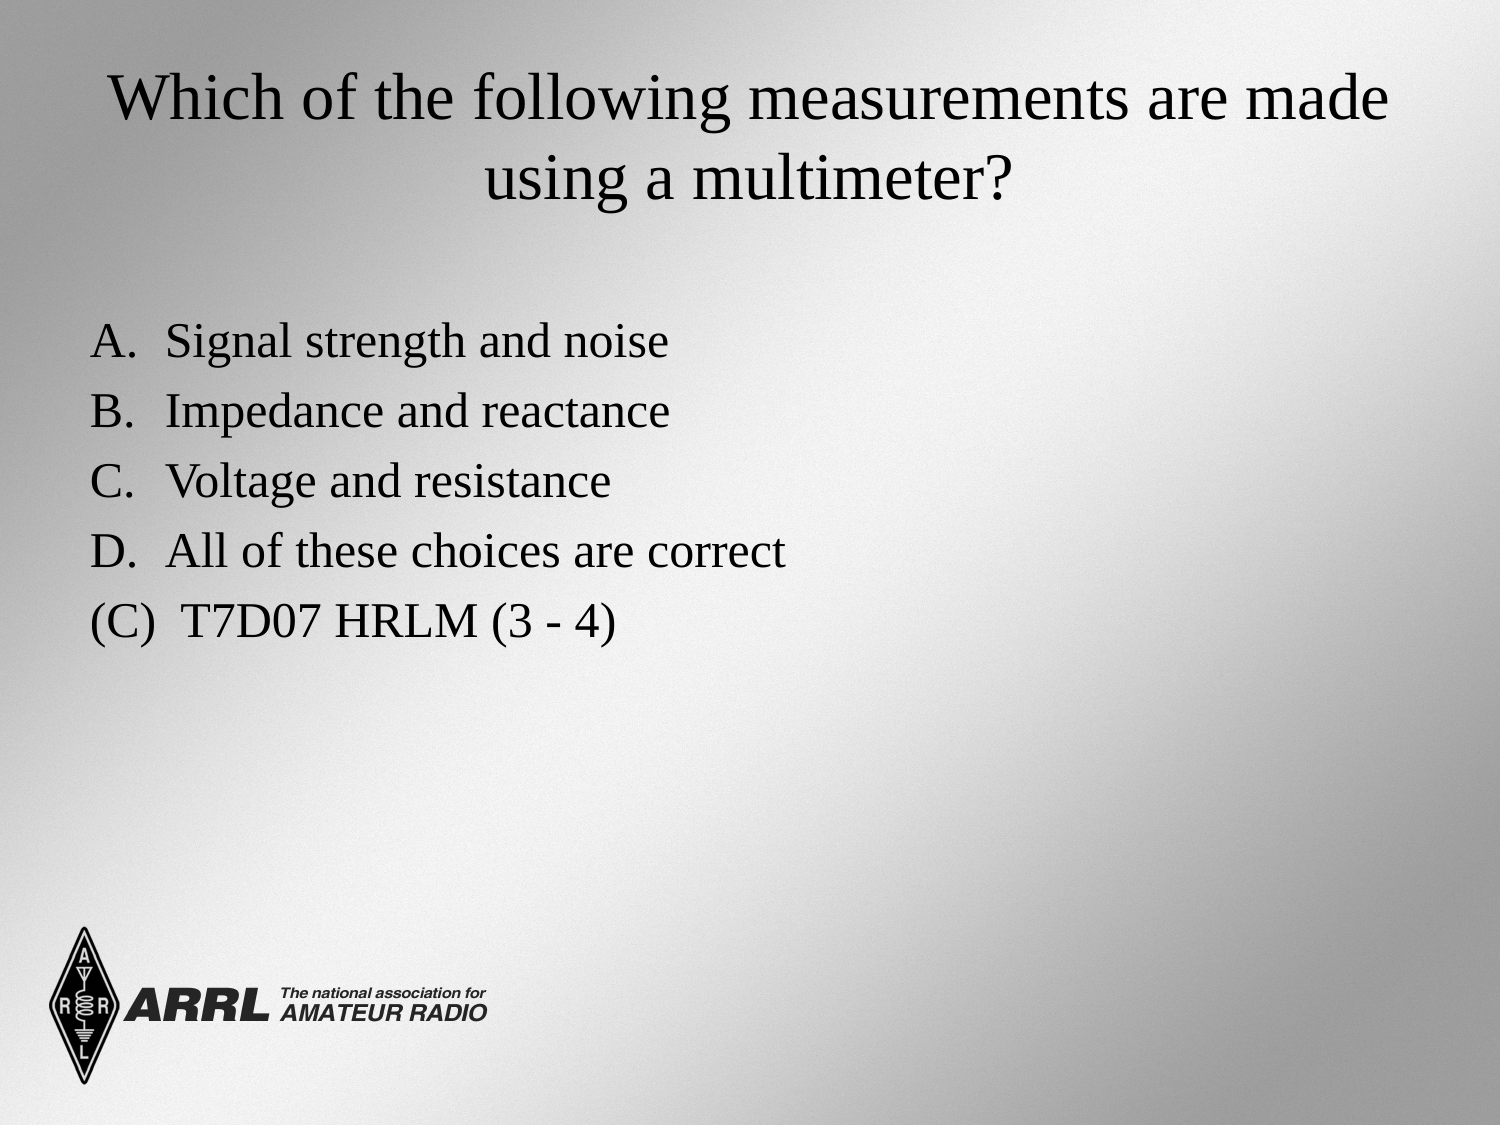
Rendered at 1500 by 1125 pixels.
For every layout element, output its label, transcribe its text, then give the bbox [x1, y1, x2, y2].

list Signal strength and noise Impedance and reactance Voltage and resistance All of these choices are correct (C) T7D07 HRLM (3 - 4) [75, 299, 1425, 1005]
title Which of the following measurements are made using a multimeter? [75, 45, 1425, 233]
picture [0, 0, 1500, 1125]
